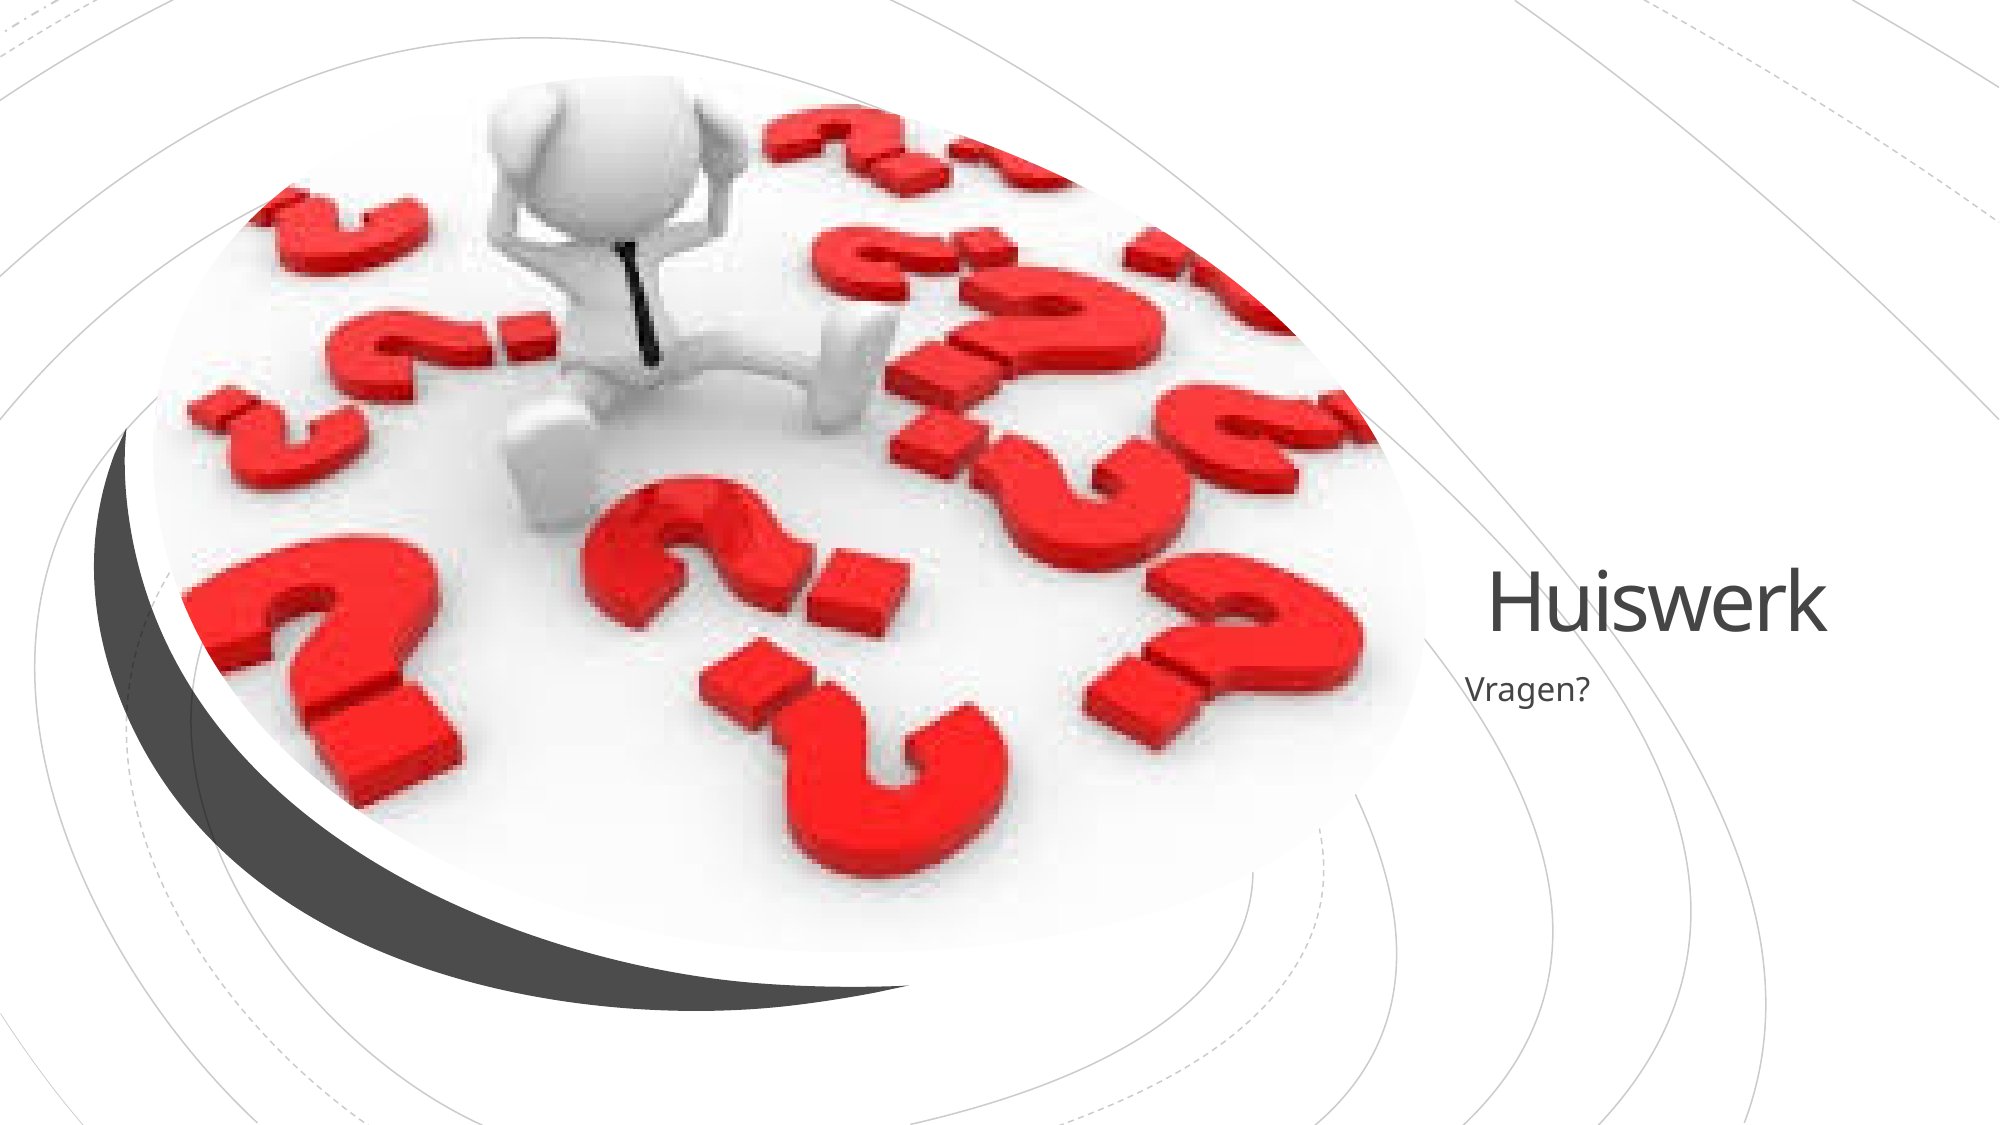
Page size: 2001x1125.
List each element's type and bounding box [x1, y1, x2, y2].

picture [152, 75, 1427, 953]
text_box [0, 0, 2000, 1125]
text_box [1427, 194, 1726, 930]
